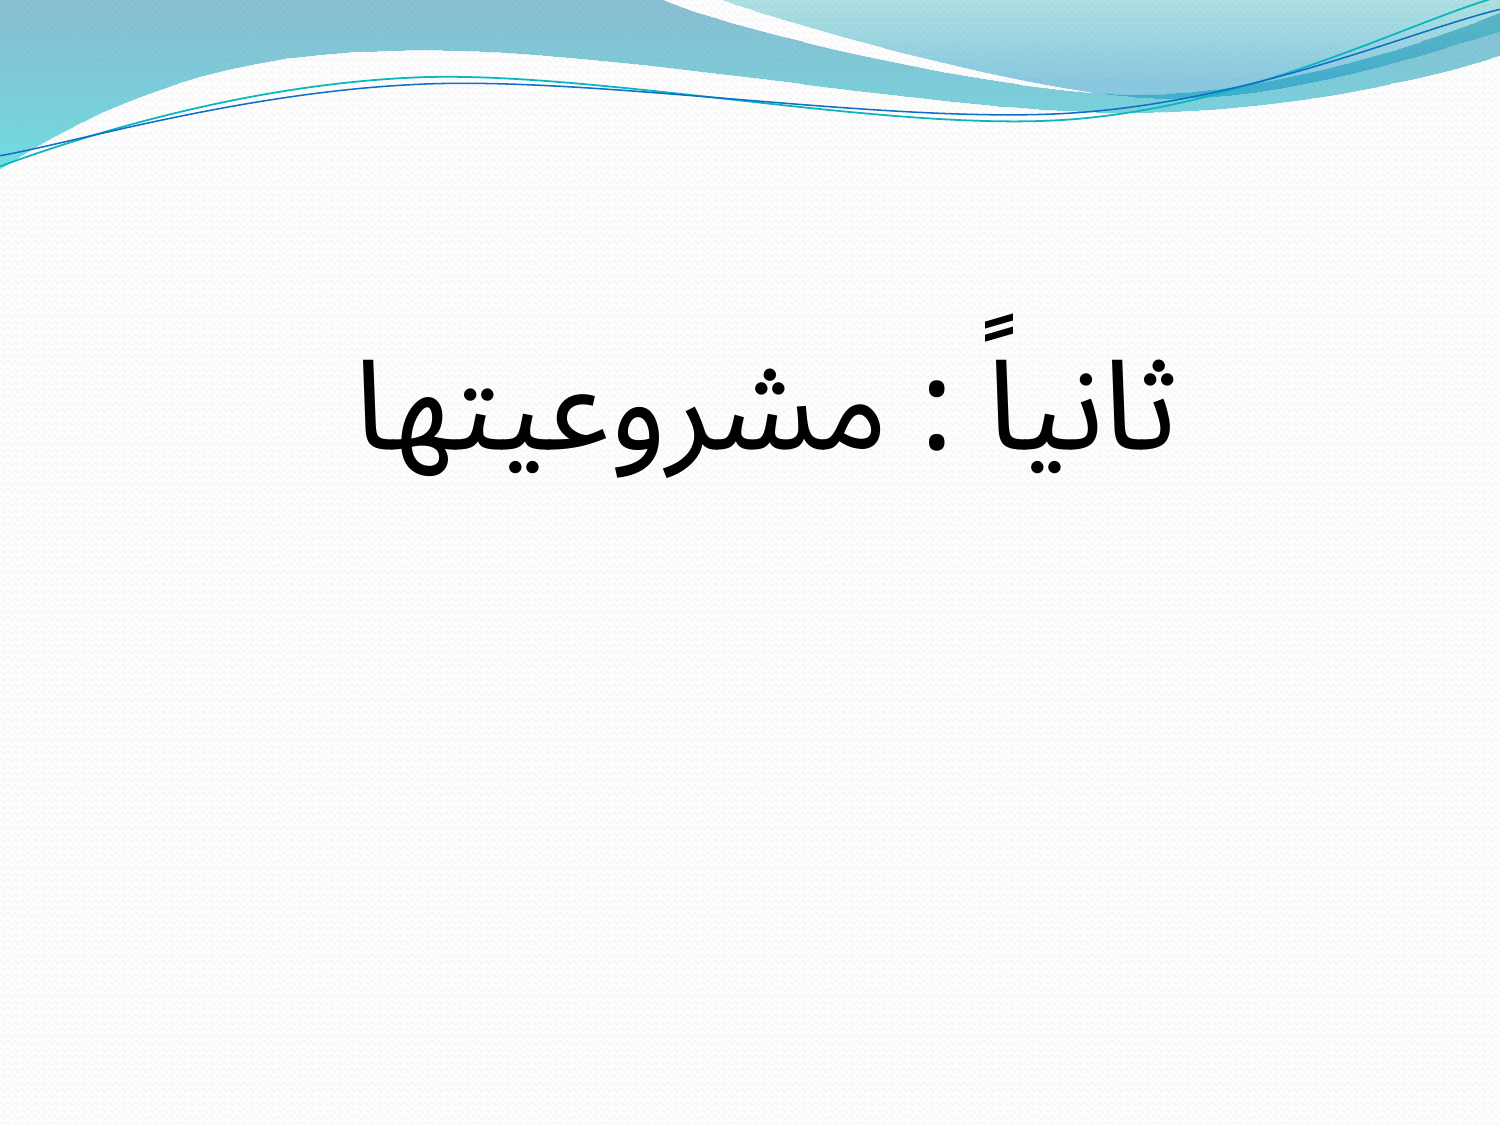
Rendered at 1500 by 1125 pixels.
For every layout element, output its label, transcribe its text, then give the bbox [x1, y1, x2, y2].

list ثانياً : مشروعيتها [75, 317, 1425, 1038]
